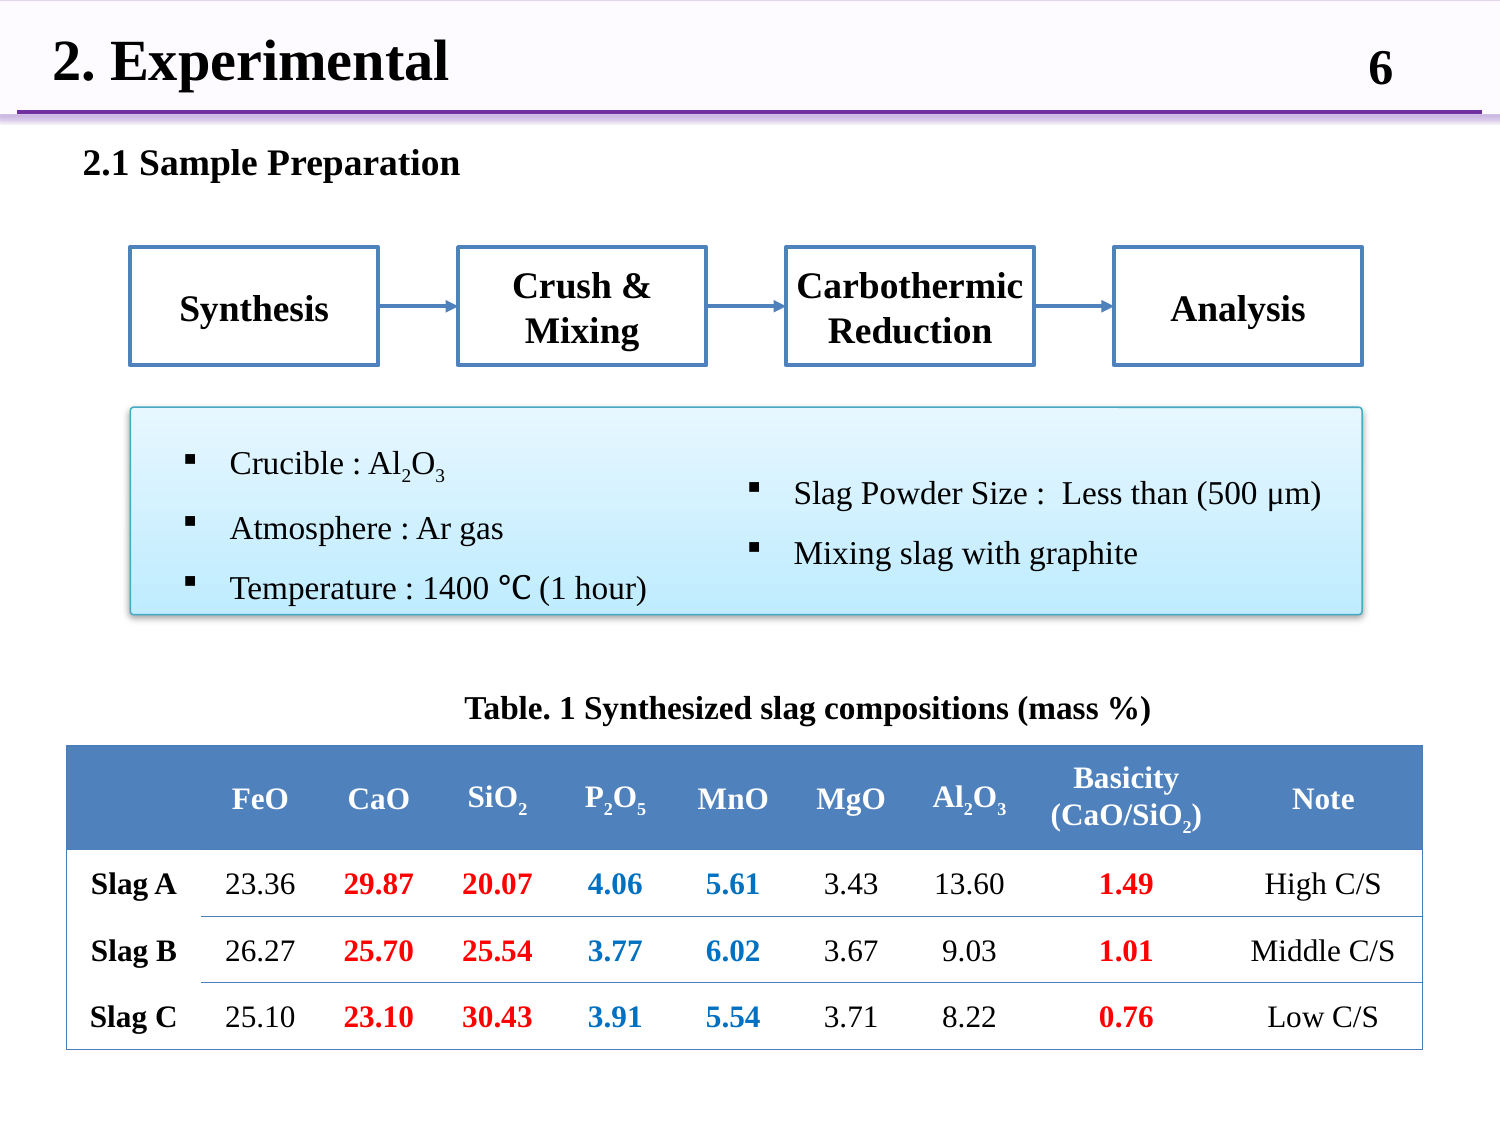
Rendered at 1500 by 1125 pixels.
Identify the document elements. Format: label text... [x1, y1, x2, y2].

table_header SiO2 [438, 747, 557, 849]
table_header Al2O3 [910, 747, 1029, 849]
table_cell 25.70 [320, 917, 438, 982]
table_cell 5.54 [674, 983, 792, 1049]
text_box Carbothermic Reduction [784, 245, 1036, 367]
table_cell 6.02 [674, 917, 792, 982]
table_header MnO [674, 747, 792, 849]
table_cell 4.06 [557, 850, 674, 916]
table_cell 23.36 [201, 850, 320, 916]
table_header MgO [792, 747, 910, 849]
table_cell 13.60 [910, 850, 1029, 916]
table_header Basicity (CaO/SiO2) [1029, 747, 1224, 849]
text_box Table. 1 Synthesized slag compositions (mass %) [449, 678, 1168, 734]
table_cell Slag C [67, 983, 201, 1049]
table_cell 29.87 [320, 850, 438, 916]
table_header Note [1224, 747, 1422, 849]
table_cell 1.49 [1029, 850, 1224, 916]
table_cell 3.43 [792, 850, 910, 916]
text_box 6 [1353, 27, 1470, 103]
table_cell 25.10 [201, 983, 320, 1049]
table_cell 26.27 [201, 917, 320, 982]
table_header P2O5 [557, 747, 674, 849]
text_box 2.1 Sample Preparation [67, 130, 476, 191]
text_box Crucible : Al2O3 Atmosphere : Ar gas Temperature : 1400 ℃ (1 hour) [168, 410, 663, 614]
table_cell 30.43 [438, 983, 557, 1049]
table_cell 23.10 [320, 983, 438, 1049]
table_header CaO [320, 747, 438, 849]
table_cell Low C/S [1224, 983, 1422, 1049]
table_header FeO [201, 747, 320, 849]
text_box Analysis [1112, 245, 1364, 367]
table_cell High C/S [1224, 850, 1422, 916]
table_header [67, 747, 201, 850]
table_cell 8.22 [910, 983, 1029, 1049]
table_cell Middle C/S [1224, 917, 1422, 982]
table_cell 3.71 [792, 983, 910, 1049]
table_cell 25.54 [438, 917, 557, 982]
table_cell Slag B [67, 916, 201, 983]
text_box Crush & Mixing [456, 245, 708, 367]
table_cell 9.03 [910, 917, 1029, 982]
text_box Synthesis [128, 245, 380, 367]
table_cell 1.01 [1029, 917, 1224, 982]
table_cell 3.67 [792, 917, 910, 982]
text_box 2. Experimental [37, 18, 679, 96]
table_cell 5.61 [674, 850, 792, 916]
text_box [0, 0, 1500, 116]
table_cell 3.77 [557, 917, 674, 982]
text_box Slag Powder Size : Less than (500 μm) Mixing slag with graphite [731, 444, 1337, 579]
table_cell 0.76 [1029, 983, 1224, 1049]
table_cell Slag A [67, 850, 201, 916]
table_cell 20.07 [438, 850, 557, 916]
table_cell 3.91 [557, 983, 674, 1049]
text_box [129, 406, 1363, 616]
